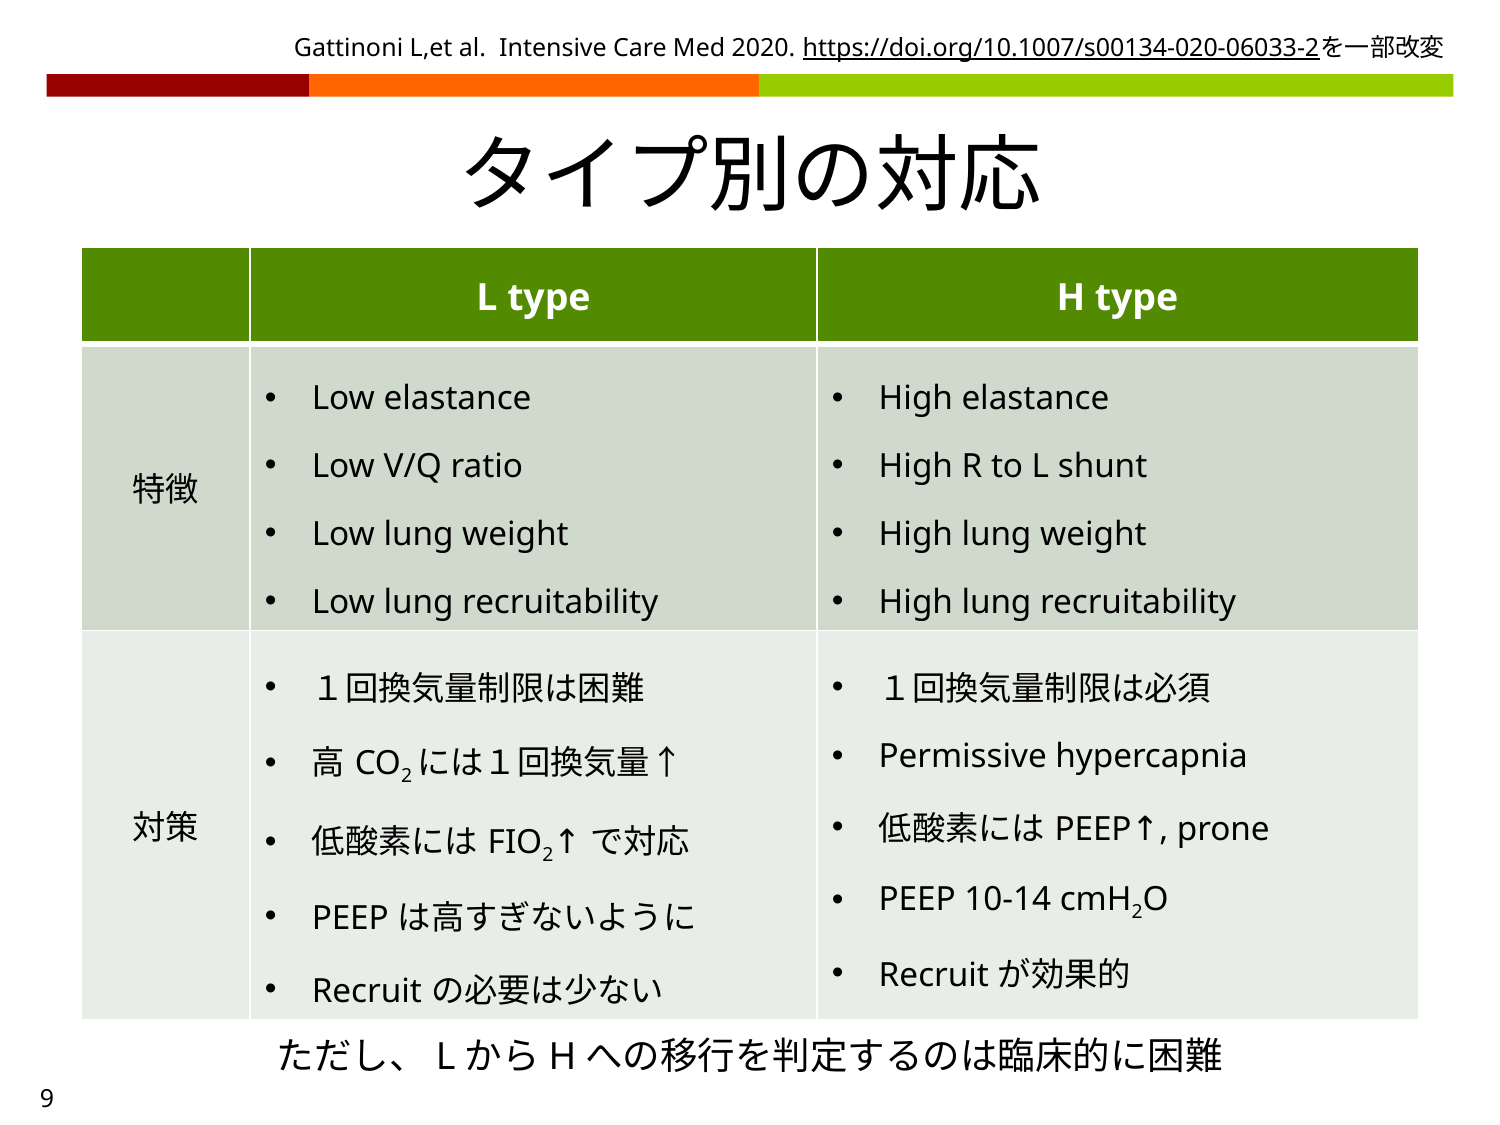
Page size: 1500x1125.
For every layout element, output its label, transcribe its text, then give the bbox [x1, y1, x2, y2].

table_header [82, 248, 249, 341]
text_box 9 [0, 1085, 94, 1125]
table_cell 特徴 [82, 347, 249, 630]
text_box Gattinoni L,et al. Intensive Care Med 2020. https://doi.org/10.1007/s00134-020-06033-2を一部改変 [91, 24, 1466, 73]
table_cell 対策 [82, 631, 249, 1019]
text_box ただし、LからHへの移行を判定するのは臨床的に困難 [0, 1024, 1500, 1085]
table_header L type [251, 248, 816, 341]
table_header H type [818, 248, 1418, 341]
table_cell High elastance High R to L shunt High lung weight High lung recruitability [818, 347, 1418, 630]
table_cell Low elastance Low V/Q ratio Low lung weight Low lung recruitability [251, 347, 816, 630]
title タイプ別の対応 [46, 69, 1454, 229]
table_cell １回換気量制限は困難 高CO2には１回換気量↑ 低酸素にはFIO2↑で対応 PEEPは高すぎないように Recruitの必要は少ない [251, 631, 816, 1019]
table_cell １回換気量制限は必須 Permissive hypercapnia 低酸素にはPEEP↑, prone PEEP 10-14 cmH2O Recruitが効果的 [818, 631, 1418, 1019]
